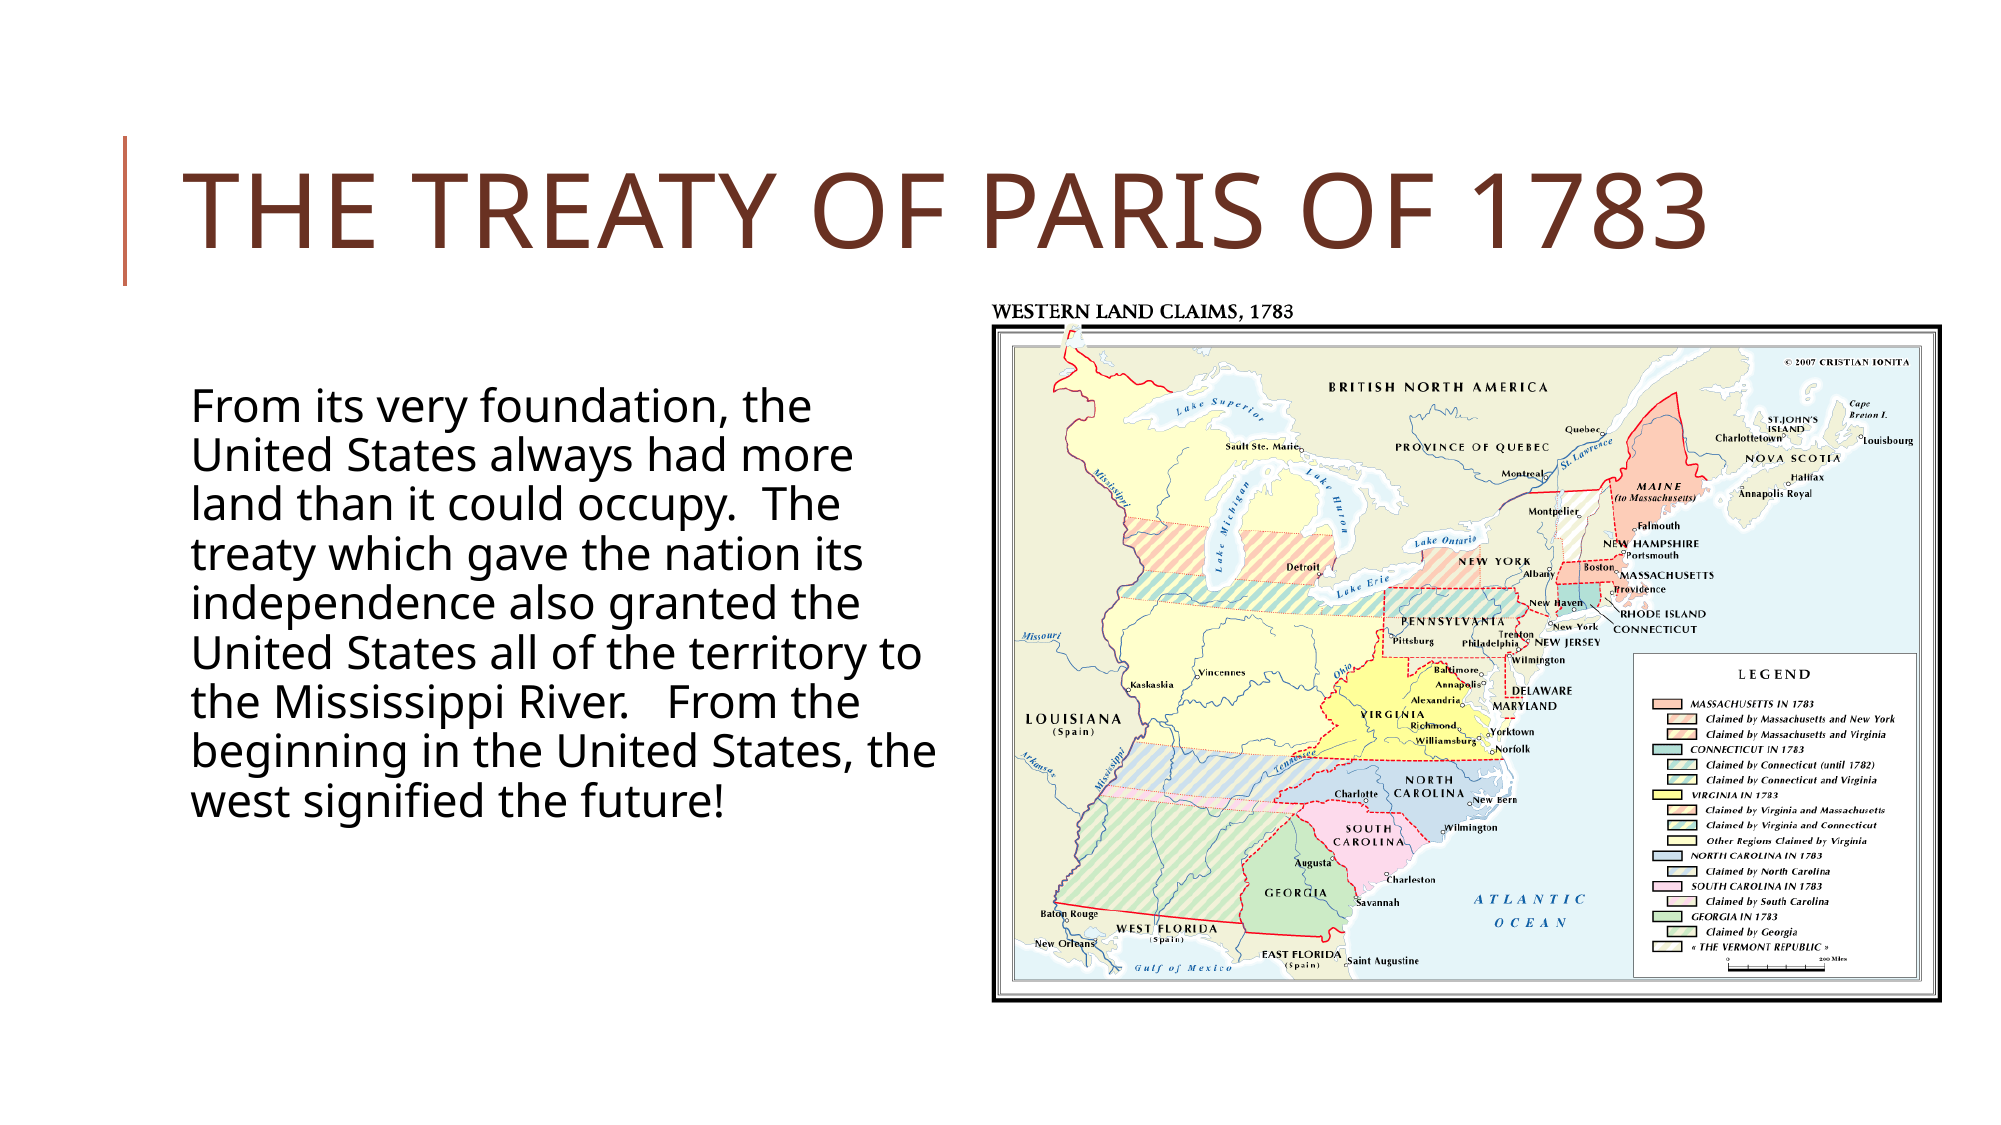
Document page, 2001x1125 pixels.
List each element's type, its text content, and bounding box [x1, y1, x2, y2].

list From its very foundation, the United States always had more land than it could occupy. The treaty which gave the nation its independence also granted the United States all of the territory to the Mississippi River. From the beginning in the United States, the west signified the future! [168, 375, 948, 1035]
title The Treaty of Paris of 1783 [168, 96, 1763, 342]
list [982, 290, 1951, 1009]
